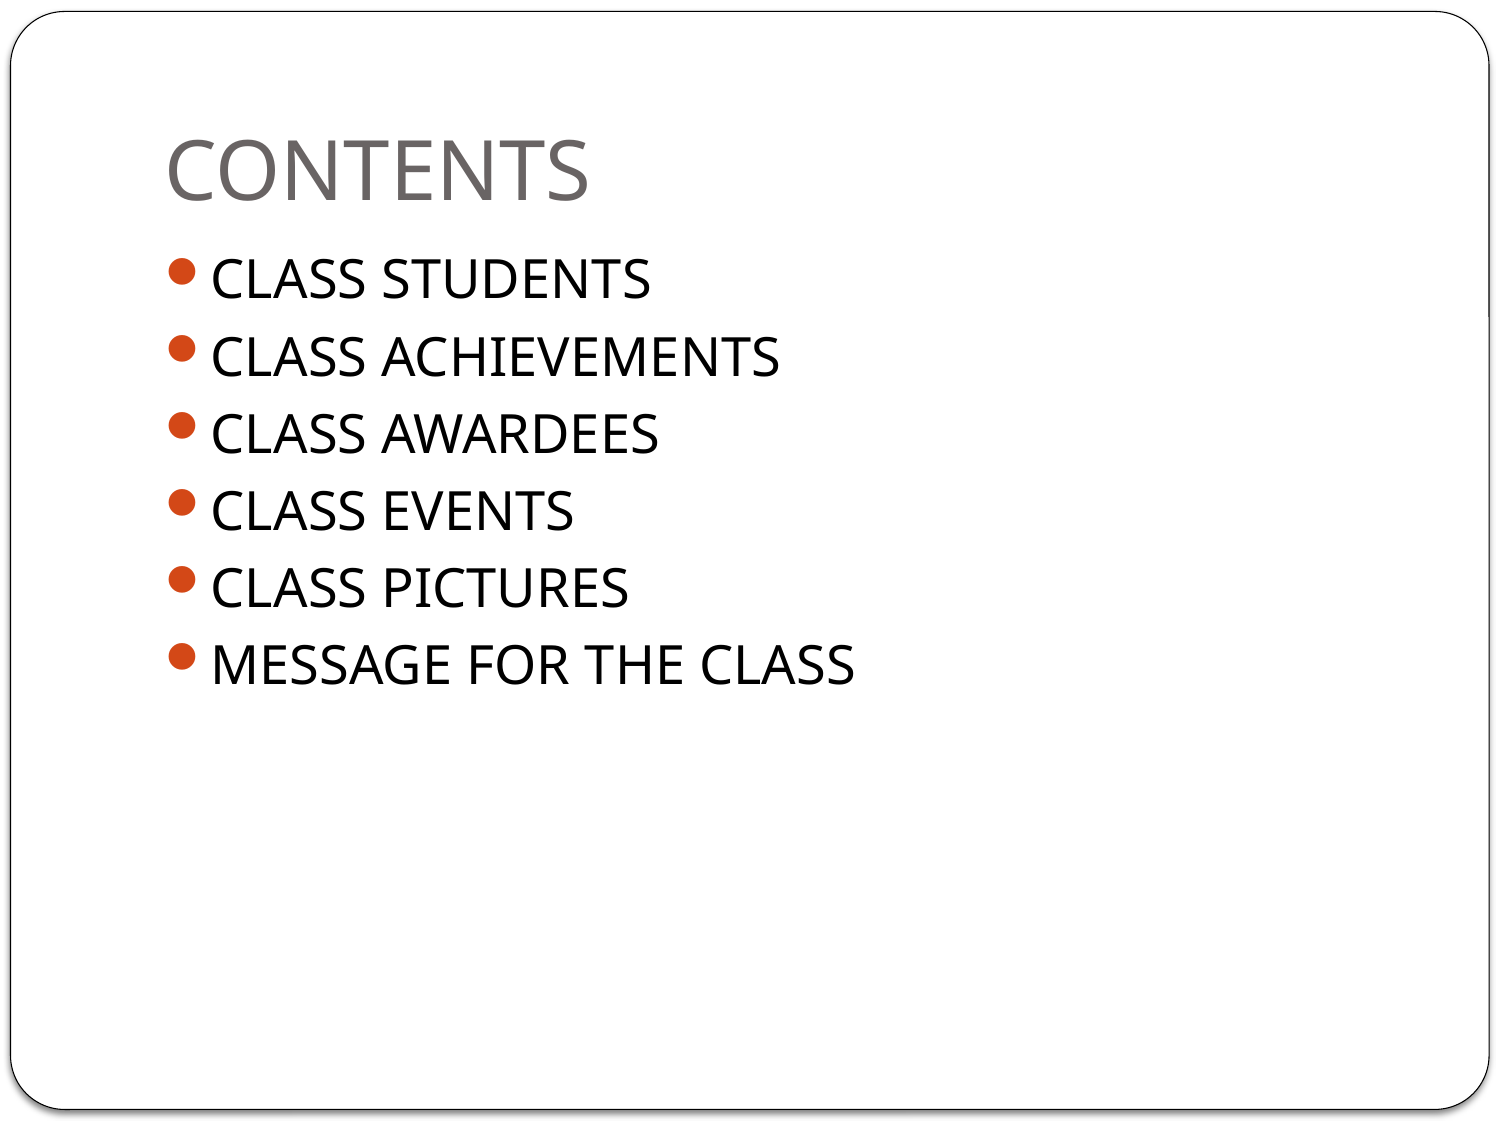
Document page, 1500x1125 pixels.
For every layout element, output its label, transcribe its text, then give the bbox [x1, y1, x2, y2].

list CLASS STUDENTS CLASS ACHIEVEMENTS CLASS AWARDEES CLASS EVENTS CLASS PICTURES MESSAGE FOR THE CLASS [150, 237, 1425, 988]
title CONTENTS [150, 45, 1425, 233]
